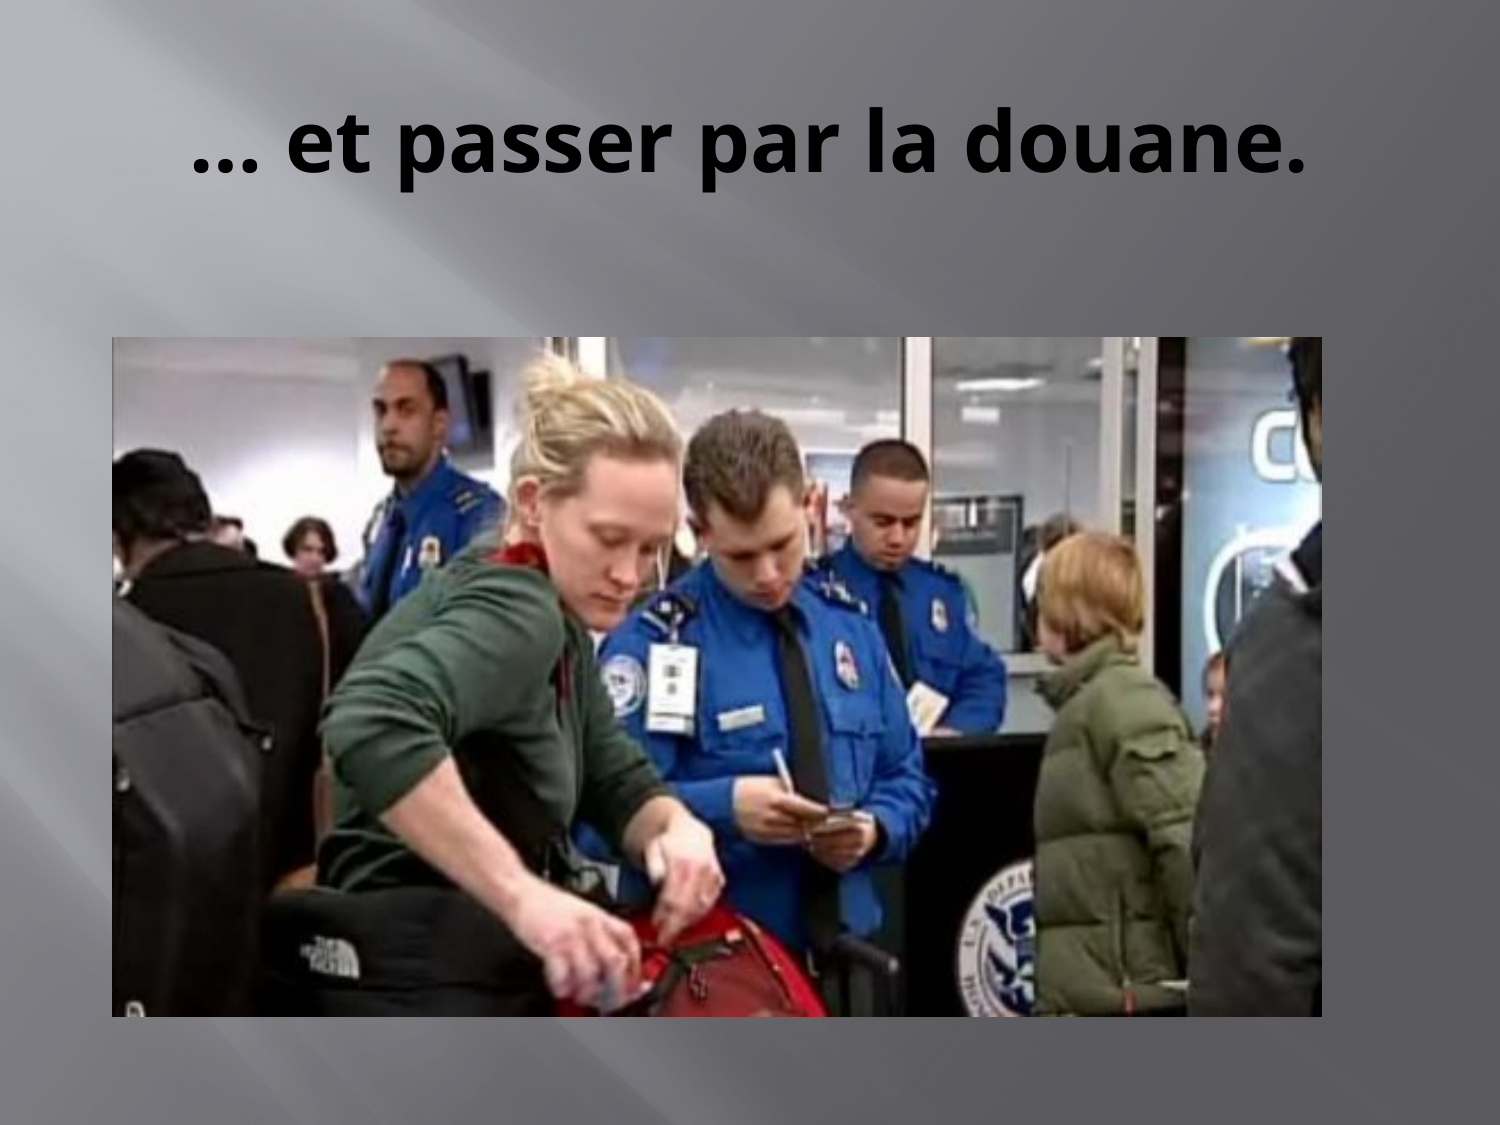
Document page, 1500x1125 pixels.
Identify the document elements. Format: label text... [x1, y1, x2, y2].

title … et passer par la douane. [75, 45, 1425, 233]
picture [112, 337, 1323, 1018]
